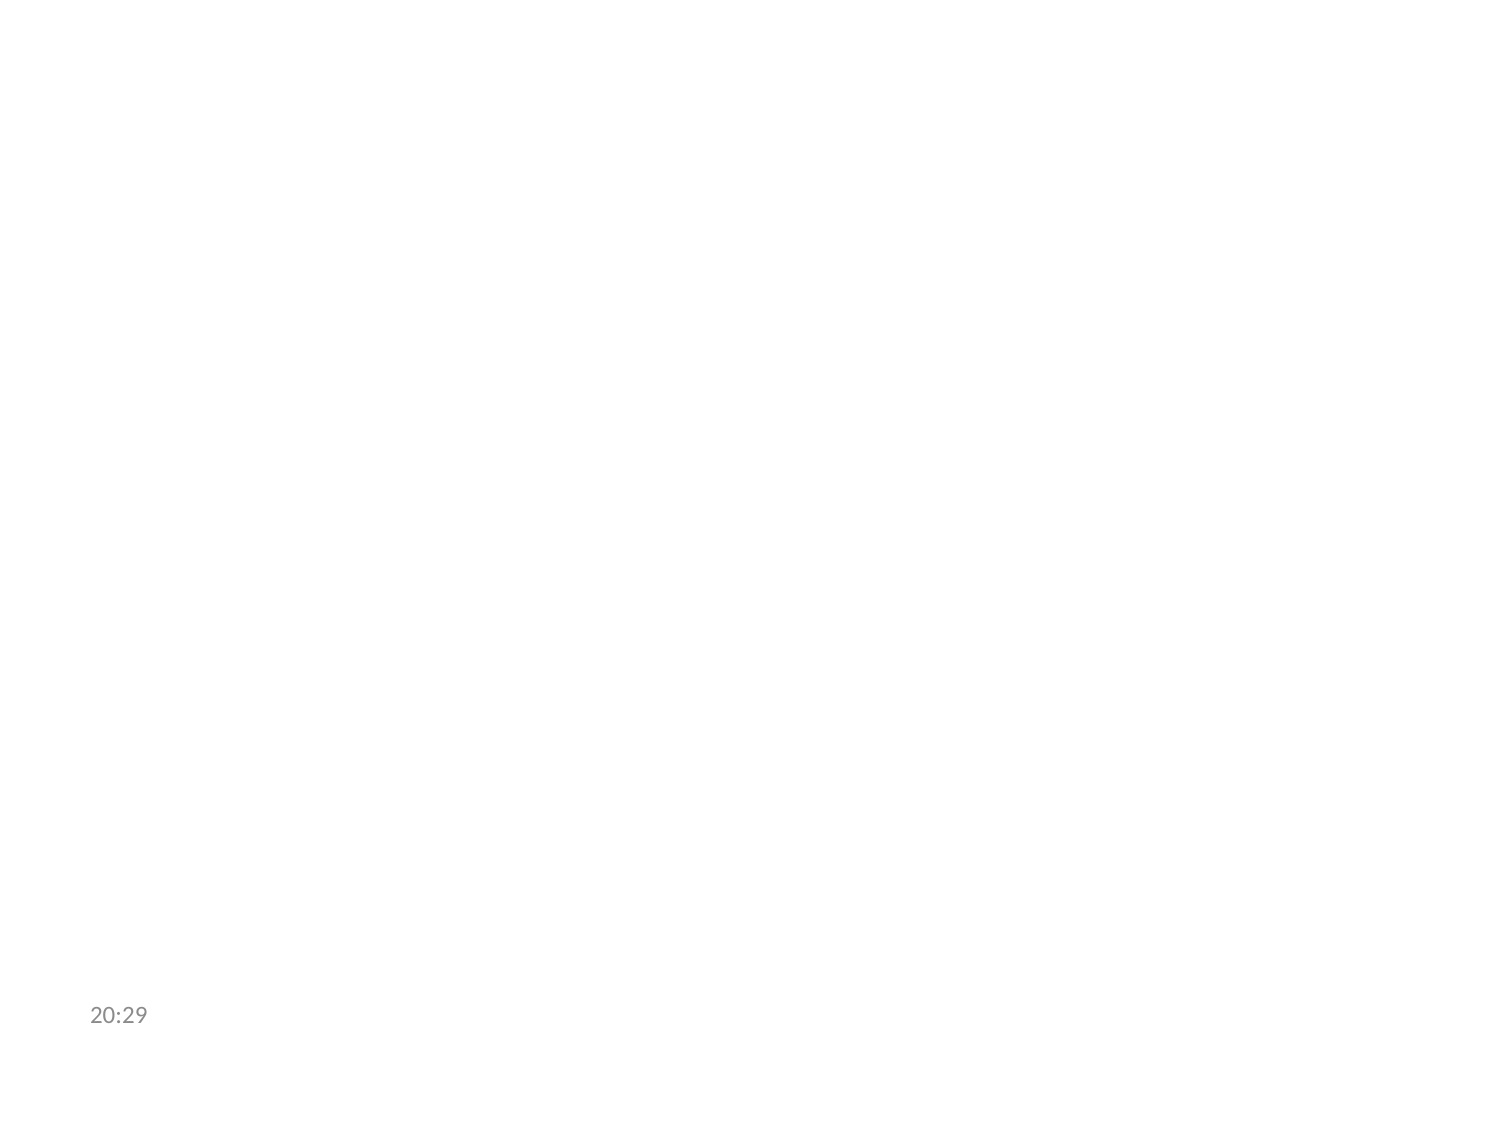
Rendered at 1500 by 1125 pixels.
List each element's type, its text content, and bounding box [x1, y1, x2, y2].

text_box 15:35 [75, 983, 425, 1044]
